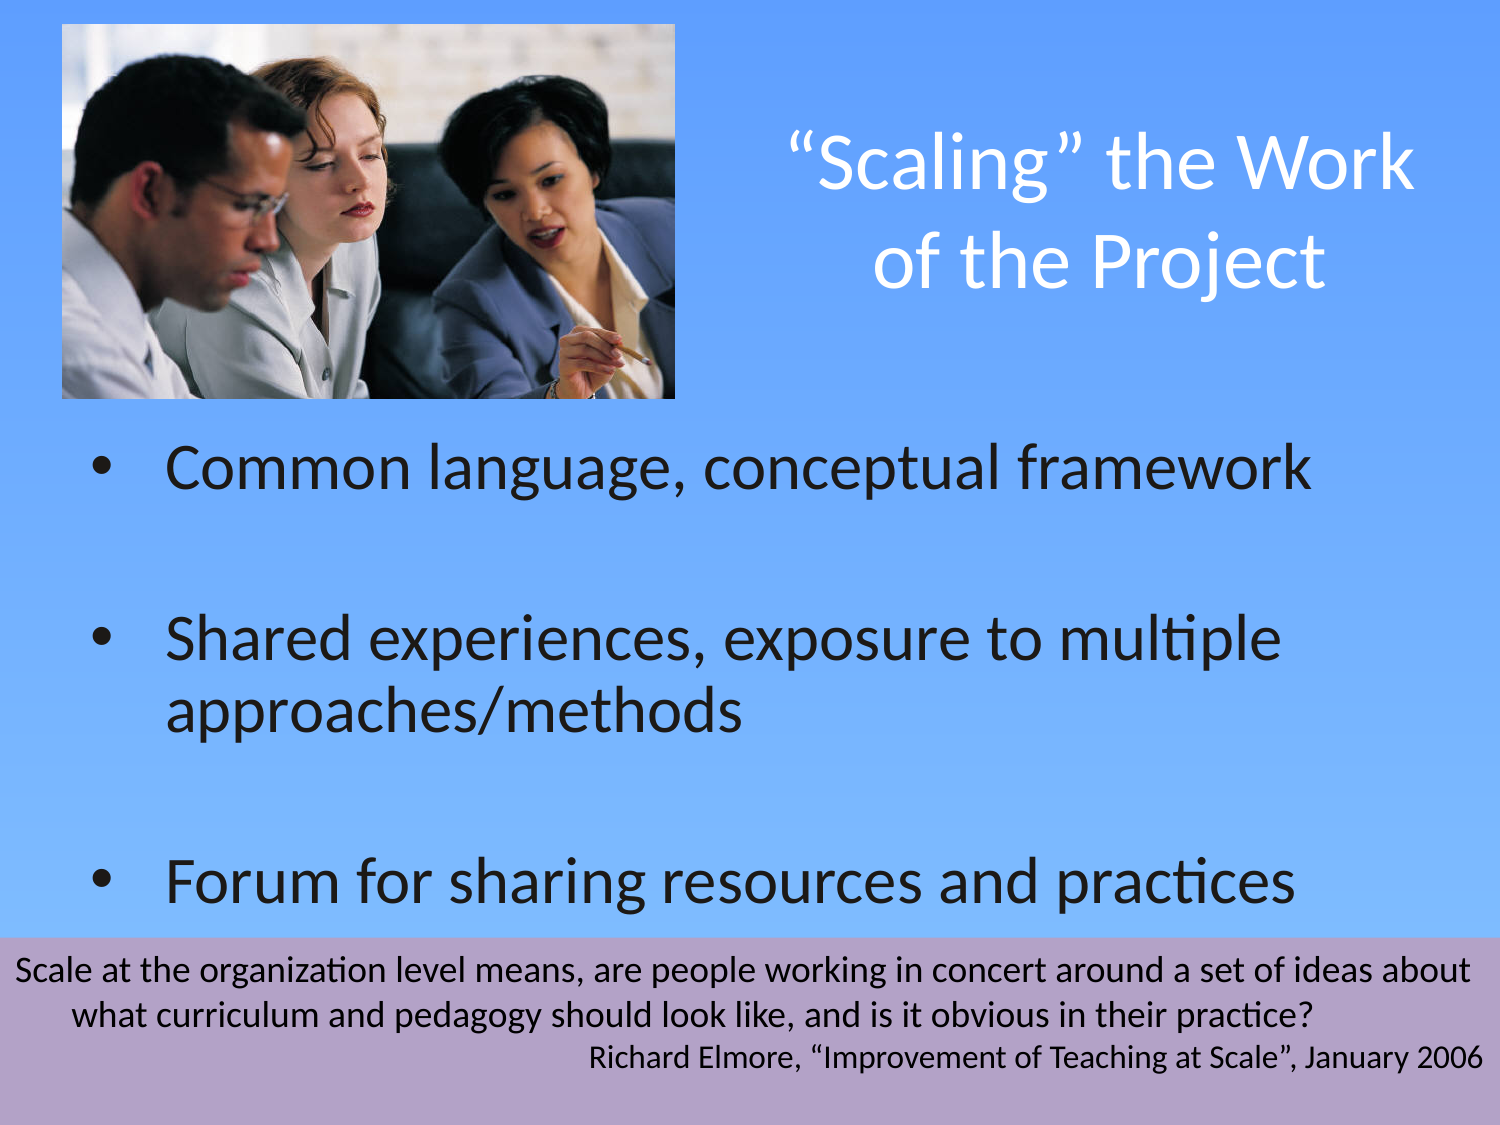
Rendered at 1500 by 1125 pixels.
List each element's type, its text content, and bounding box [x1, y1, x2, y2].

list Common language, conceptual framework Shared experiences, exposure to multiple approaches/methods Forum for sharing resources and practices [75, 425, 1450, 937]
picture [62, 24, 676, 400]
title “Scaling” the Work of the Project [750, 62, 1450, 350]
text_box Scale at the organization level means, are people working in concert around a set of ideas about what curriculum and pedagogy should look like, and is it obvious in their practice? Richard Elmore, “Improvement of Teaching at Scale”, January 2006 [0, 937, 1500, 1125]
